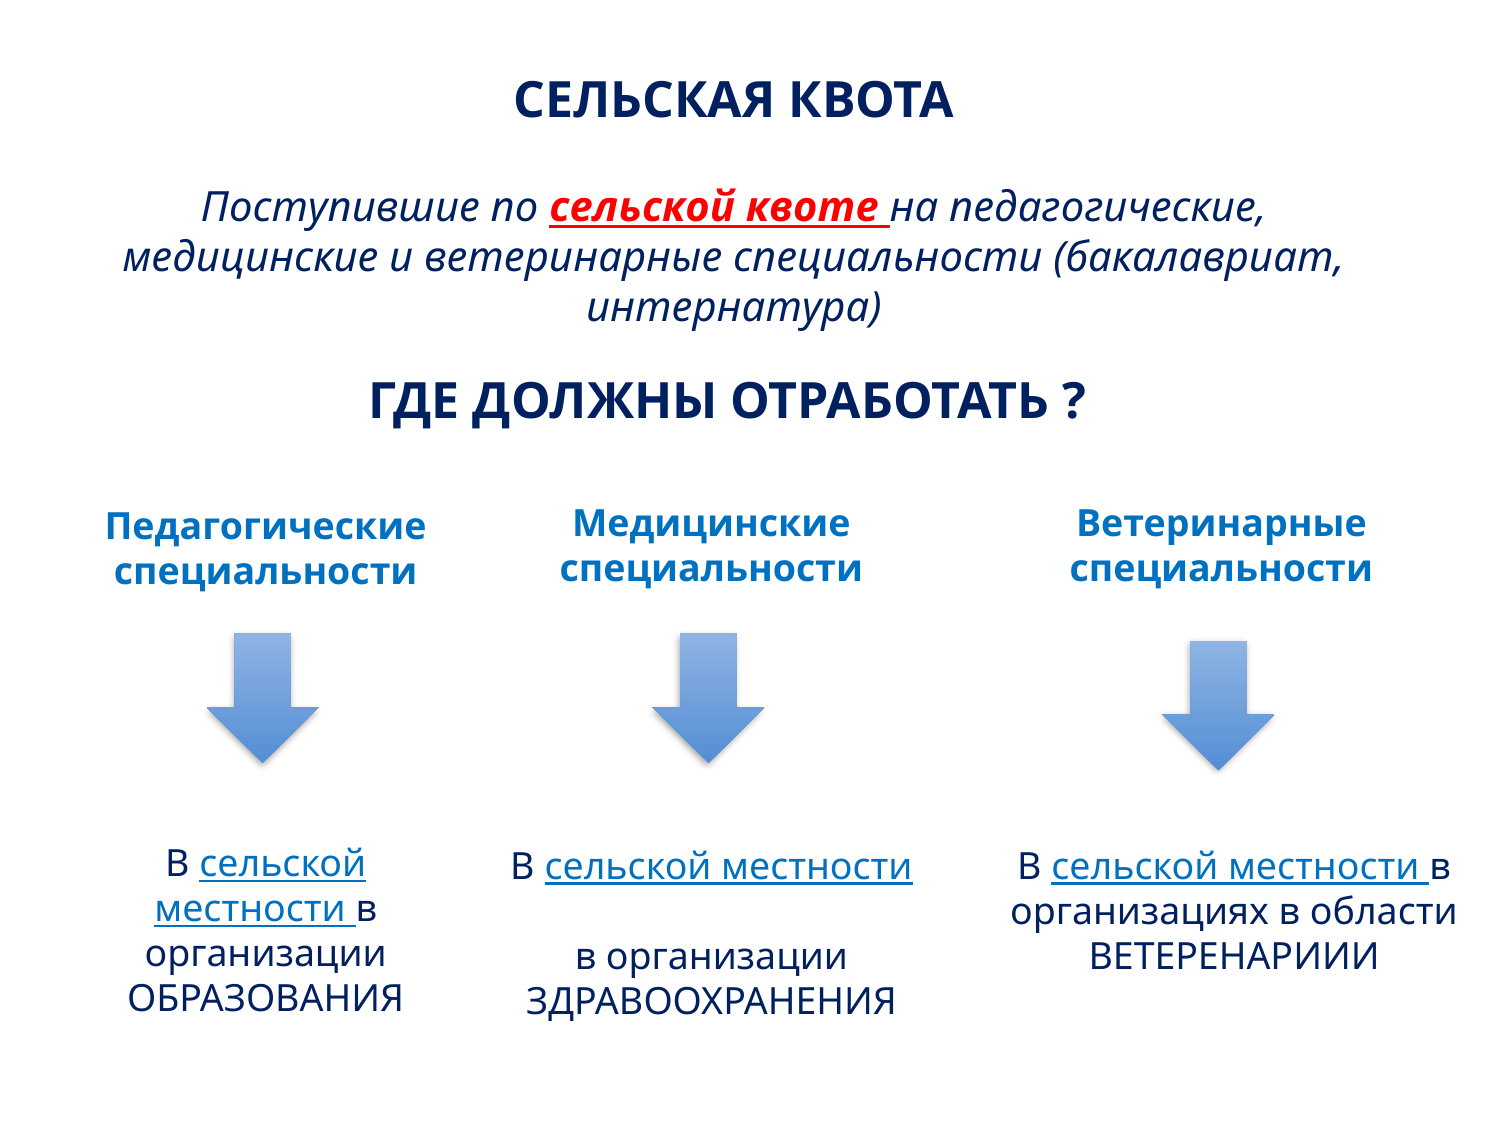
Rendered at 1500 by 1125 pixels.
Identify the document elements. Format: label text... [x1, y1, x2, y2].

text_box Педагогические специальности [76, 494, 455, 600]
text_box [206, 633, 319, 764]
text_box [652, 633, 765, 764]
text_box Ветеринарные специальности [1032, 491, 1411, 597]
text_box Поступившие по сельской квоте на педагогические, медицинские и ветеринарные специальности (бакалавриат, интернатура) [101, 172, 1367, 338]
text_box В сельской местности в организации ЗДРАВООХРАНЕНИЯ [492, 834, 931, 1030]
text_box Медицинские специальности [522, 491, 901, 597]
text_box В сельской местности в организации ОБРАЗОВАНИЯ [53, 831, 479, 1027]
text_box [1162, 640, 1275, 771]
text_box СЕЛЬСКАЯ КВОТА [443, 60, 1025, 135]
text_box ГДЕ ДОЛЖНЫ ОТРАБОТАТЬ ? [353, 361, 1115, 437]
text_box В сельской местности в организациях в области ВЕТЕРЕНАРИИИ [980, 834, 1488, 985]
